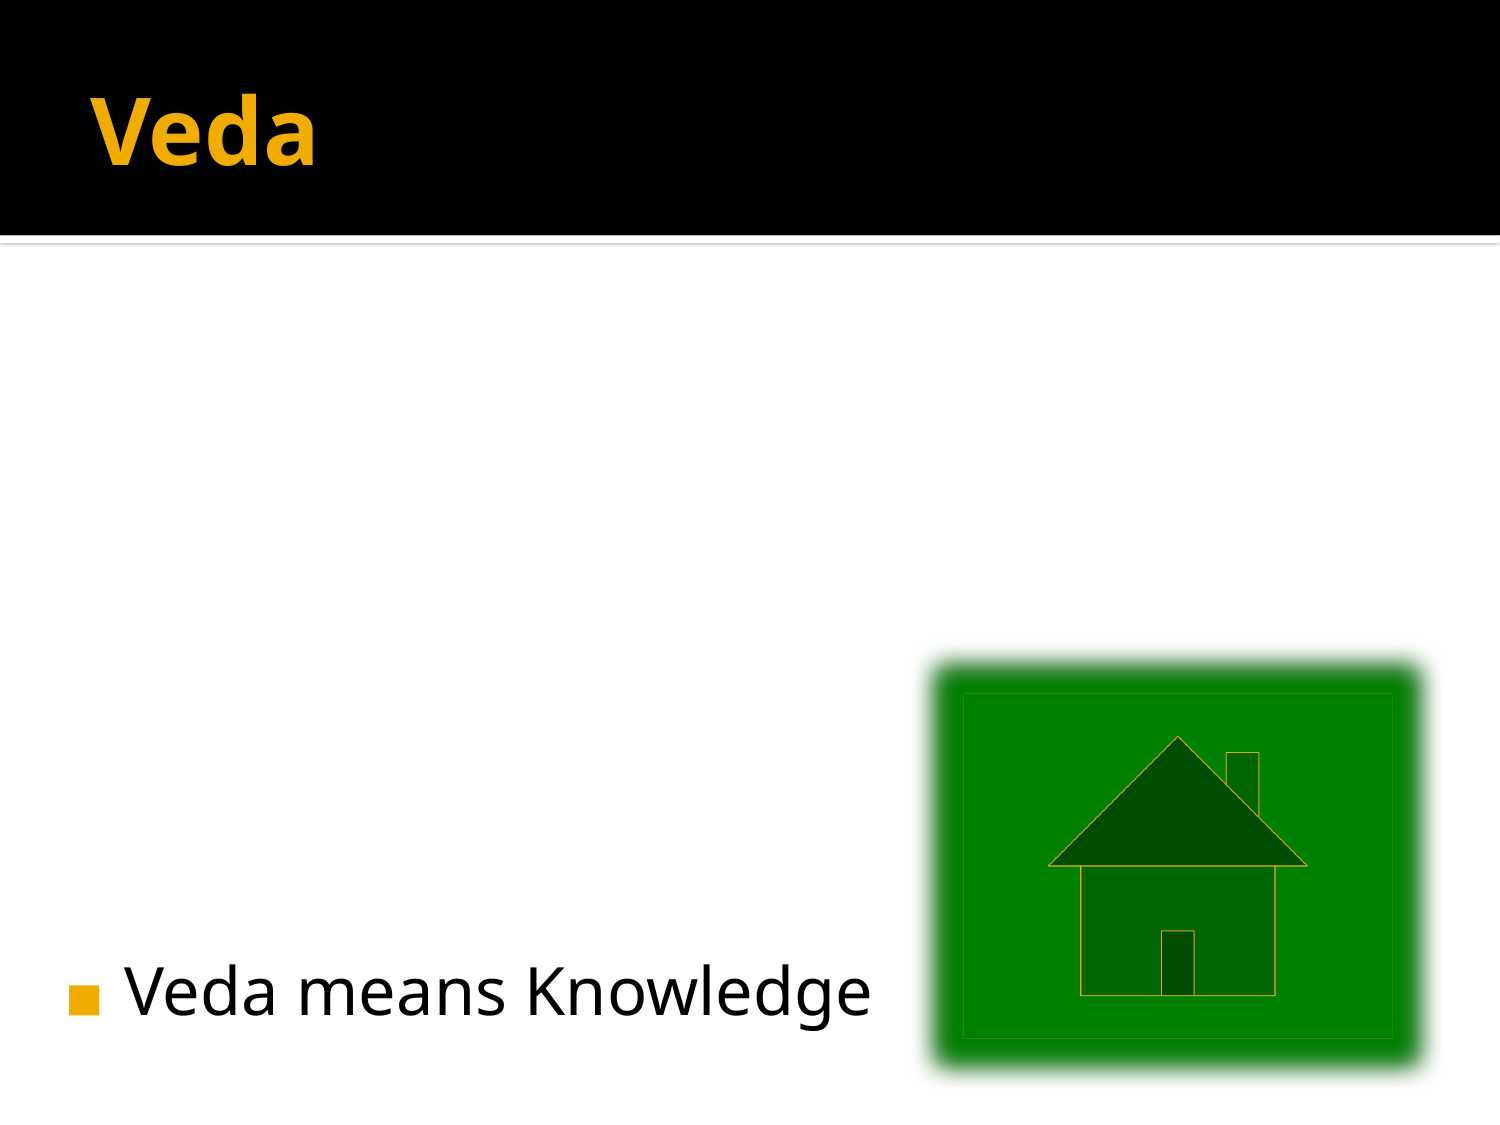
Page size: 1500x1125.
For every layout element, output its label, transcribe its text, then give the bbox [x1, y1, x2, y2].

title Veda [75, 24, 1425, 231]
text_box [966, 696, 1390, 1036]
list Veda means Knowledge [43, 303, 1392, 1039]
